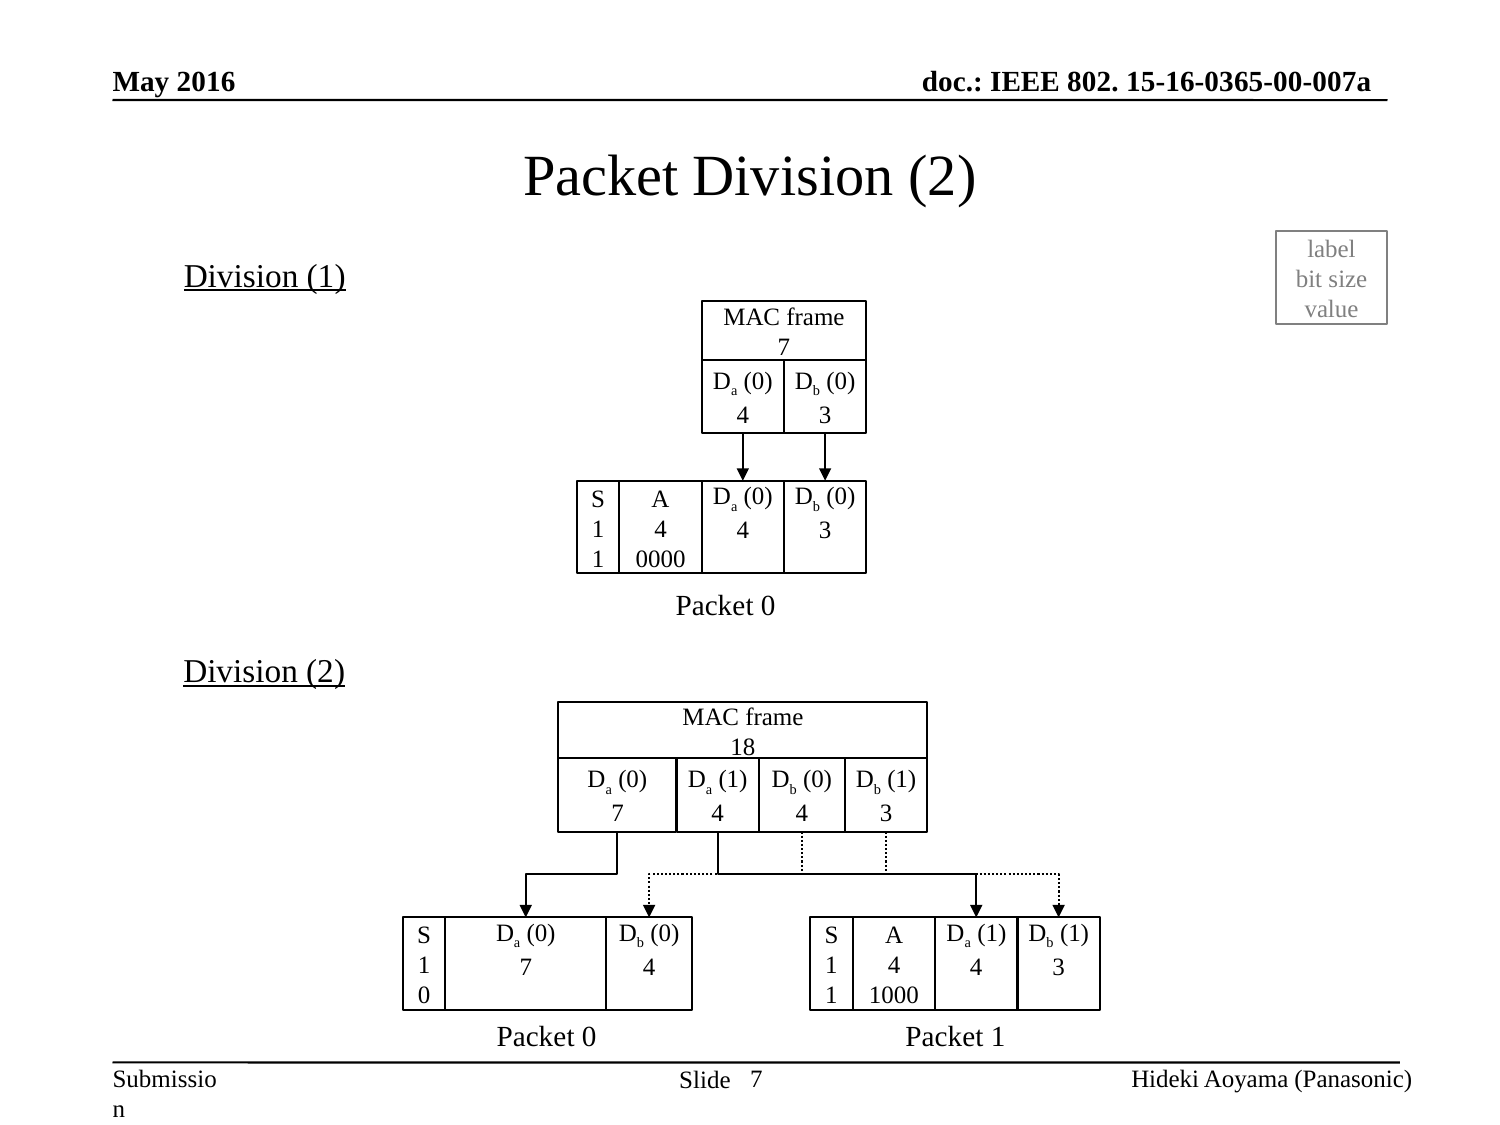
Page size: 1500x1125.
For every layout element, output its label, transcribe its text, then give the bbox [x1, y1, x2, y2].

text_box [576, 480, 867, 574]
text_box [528, 828, 615, 921]
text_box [929, 788, 1016, 961]
slide_number 7 [741, 1062, 771, 1093]
text_box MAC frame 18 [558, 702, 928, 759]
footer Hideki Aoyama (Panasonic) [900, 1062, 1413, 1093]
text_box Packet 0 [660, 578, 791, 629]
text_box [810, 917, 1100, 1010]
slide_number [112, 62, 375, 98]
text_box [682, 798, 769, 951]
text_box Db (1) 3 [890, 759, 928, 832]
text_box label bit size value [1275, 231, 1388, 325]
text_box Division (1) [169, 246, 361, 302]
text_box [804, 745, 890, 1004]
text_box Packet 0 [481, 1010, 612, 1060]
text_box Da (0) 7 [558, 759, 676, 832]
text_box Db (0) 4 [759, 759, 804, 832]
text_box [402, 917, 693, 1010]
text_box Da (1) 4 [676, 759, 759, 832]
text_box MAC frame 7 [701, 300, 867, 360]
text_box Db (0) 3 [784, 360, 867, 434]
text_box Packet 1 [890, 1010, 1021, 1060]
text_box Division (2) [168, 641, 361, 697]
text_box Da (0) 4 [701, 360, 784, 434]
title Packet Division (2) [112, 112, 1388, 232]
